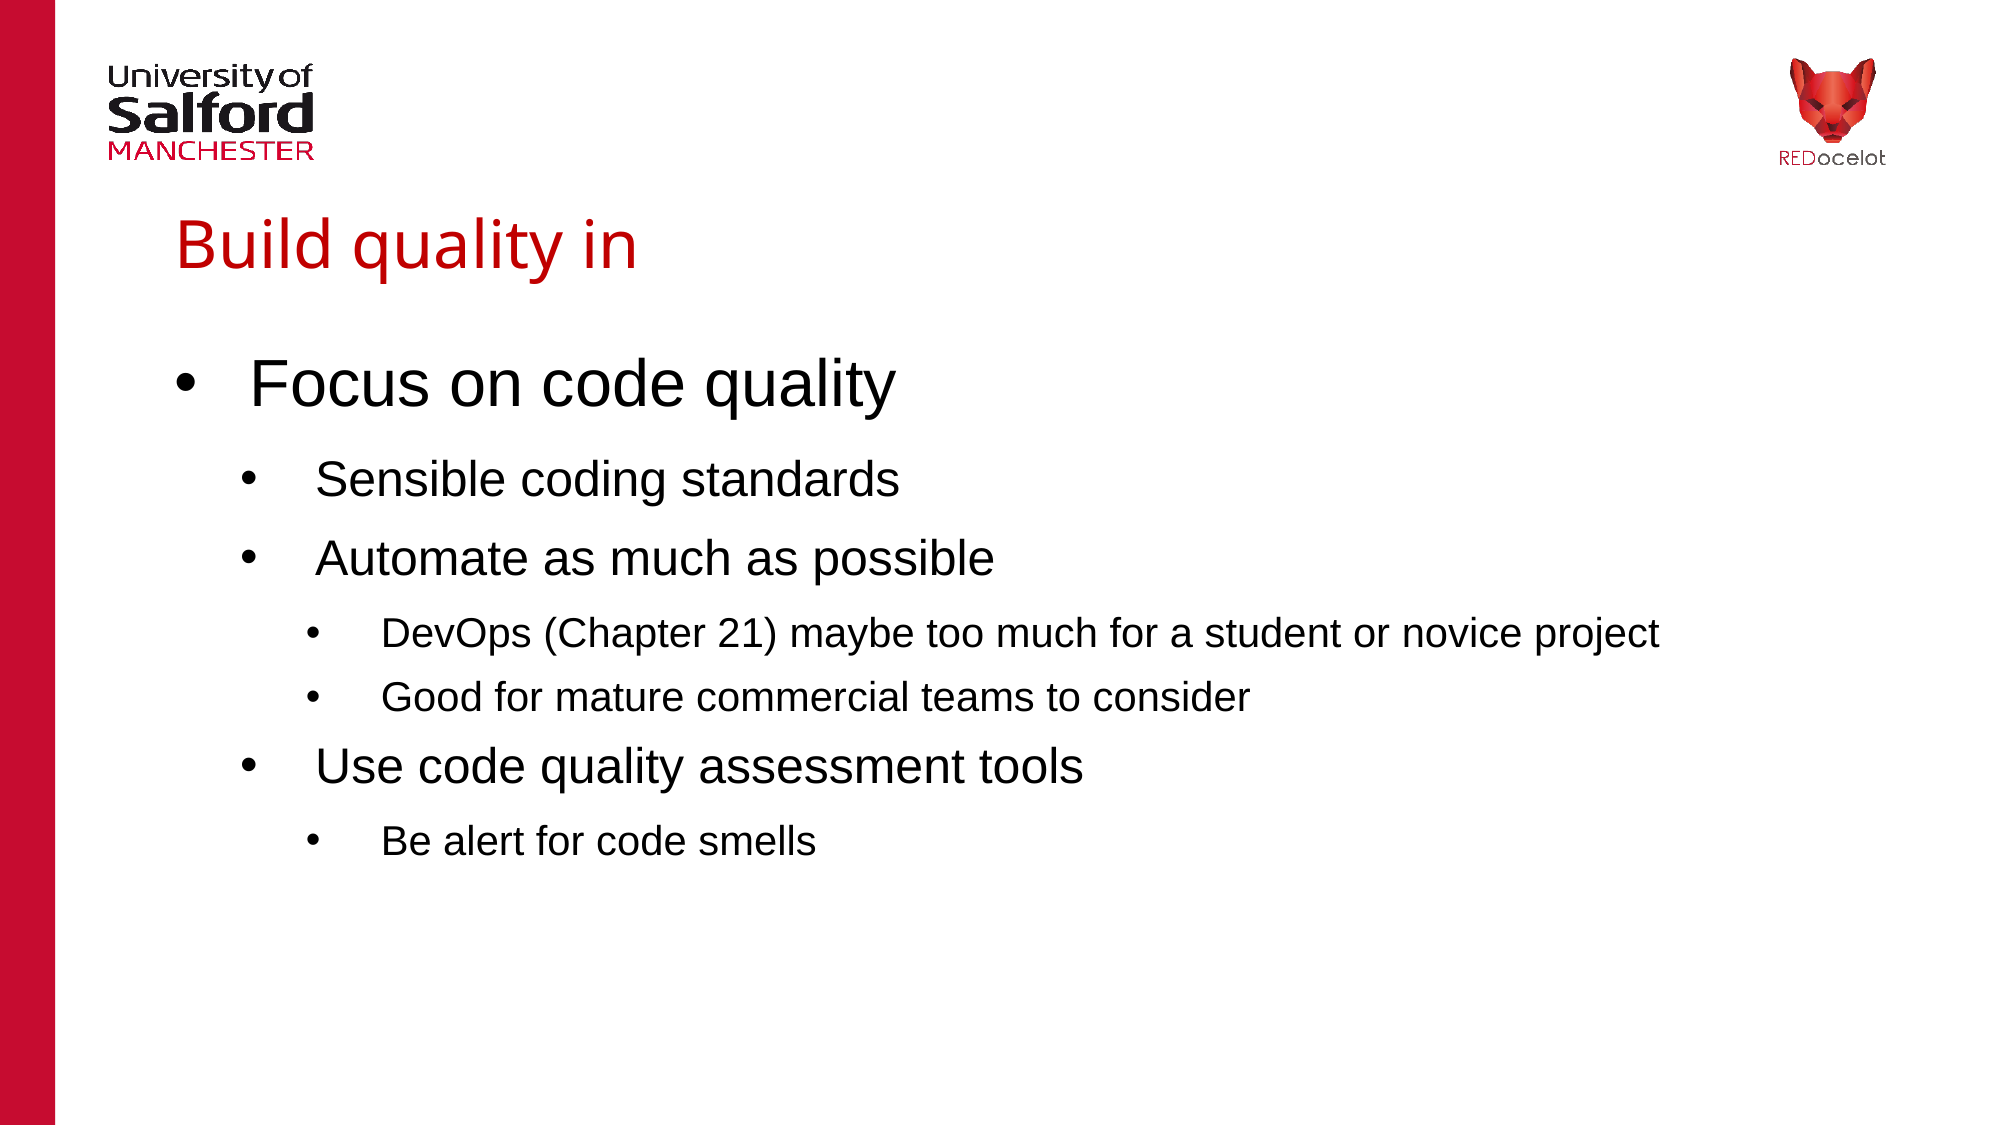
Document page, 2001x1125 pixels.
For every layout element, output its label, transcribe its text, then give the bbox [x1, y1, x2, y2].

title Build quality in [159, 201, 1899, 310]
picture [1766, 43, 1899, 180]
picture [60, 27, 362, 196]
list Focus on code quality Sensible coding standards Automate as much as possible DevOps (Chapter 21) maybe too much for a student or novice project Good for mature commercial teams to consider Use code quality assessment tools Be alert for code smells [159, 340, 1899, 1004]
